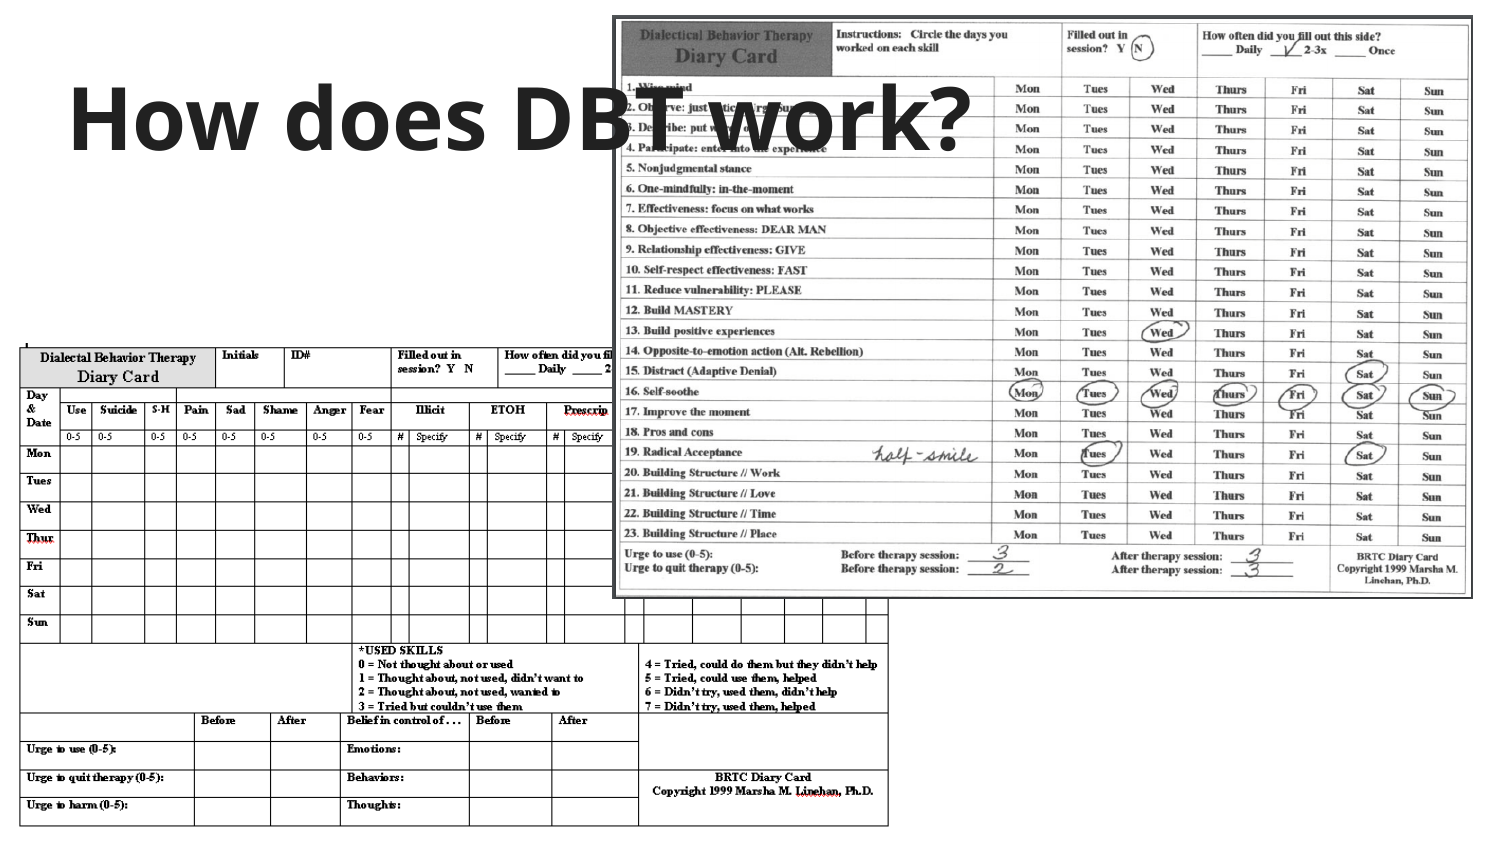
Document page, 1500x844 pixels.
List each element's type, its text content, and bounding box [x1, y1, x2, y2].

picture [12, 14, 1473, 837]
title How does DBT work? [51, 48, 607, 180]
